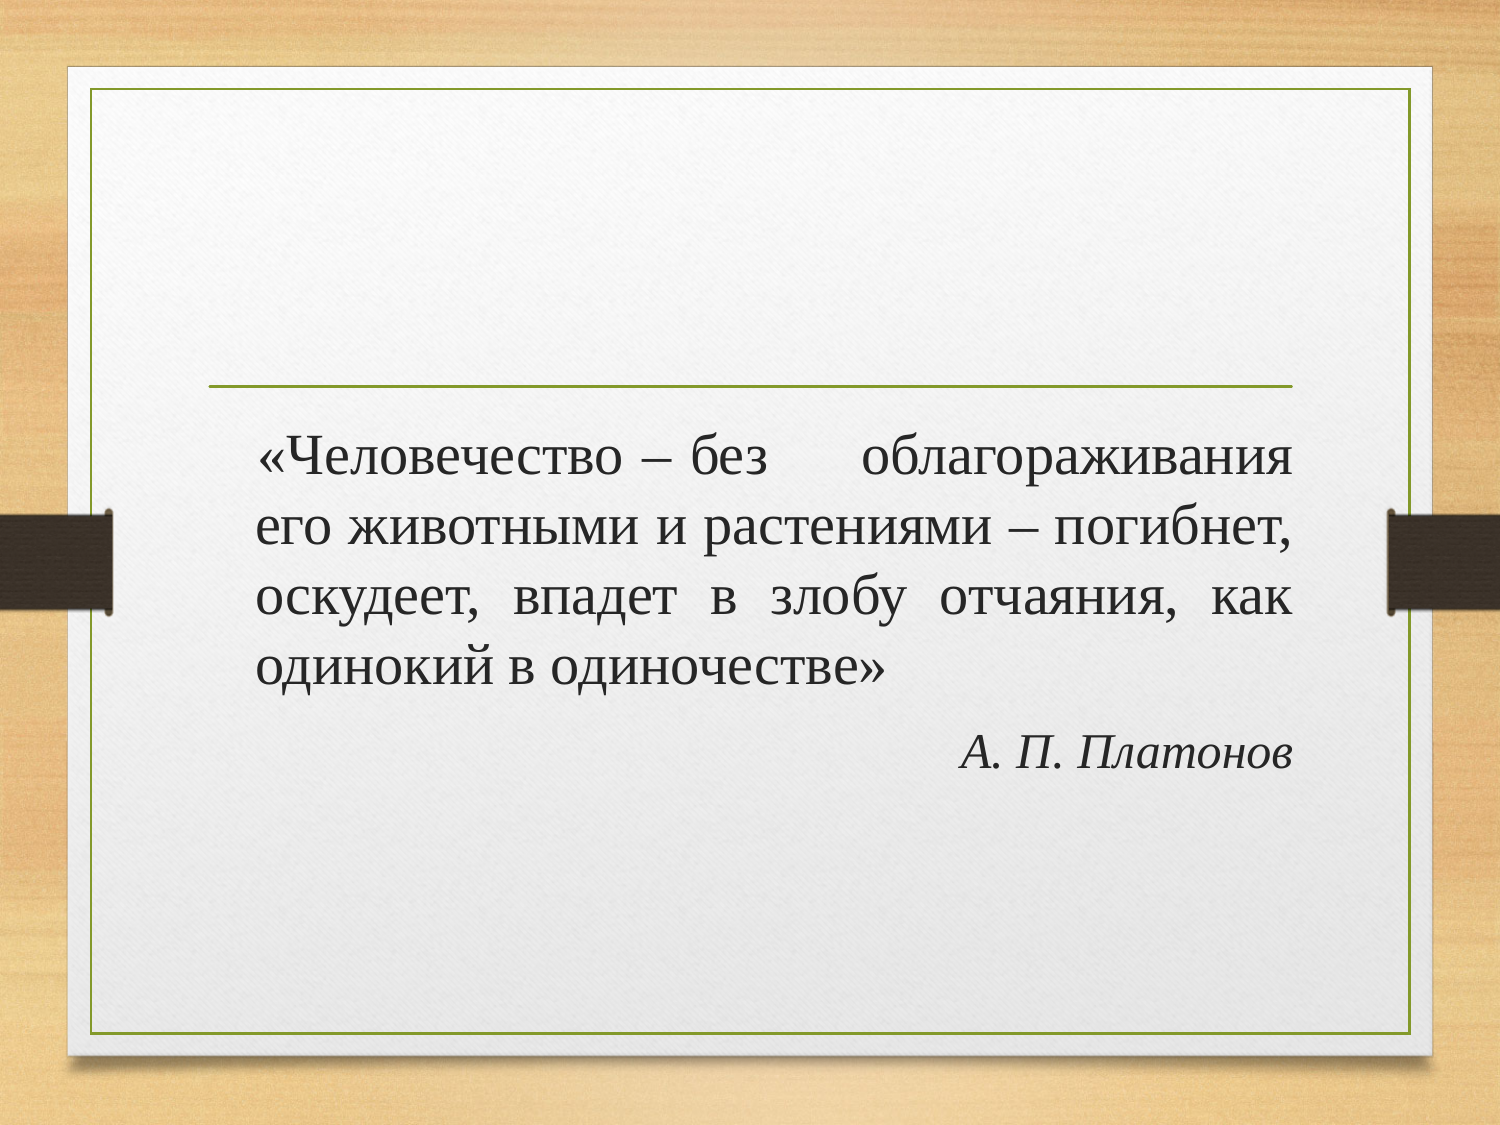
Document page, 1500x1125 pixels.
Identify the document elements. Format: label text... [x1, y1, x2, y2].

picture [0, 0, 1500, 1125]
list «Человечество – без облагораживания его животными и растениями – погибнет, оскудеет, впадет в злобу отчаяния, как одинокий в одиночестве» А. П. Платонов [193, 408, 1309, 974]
